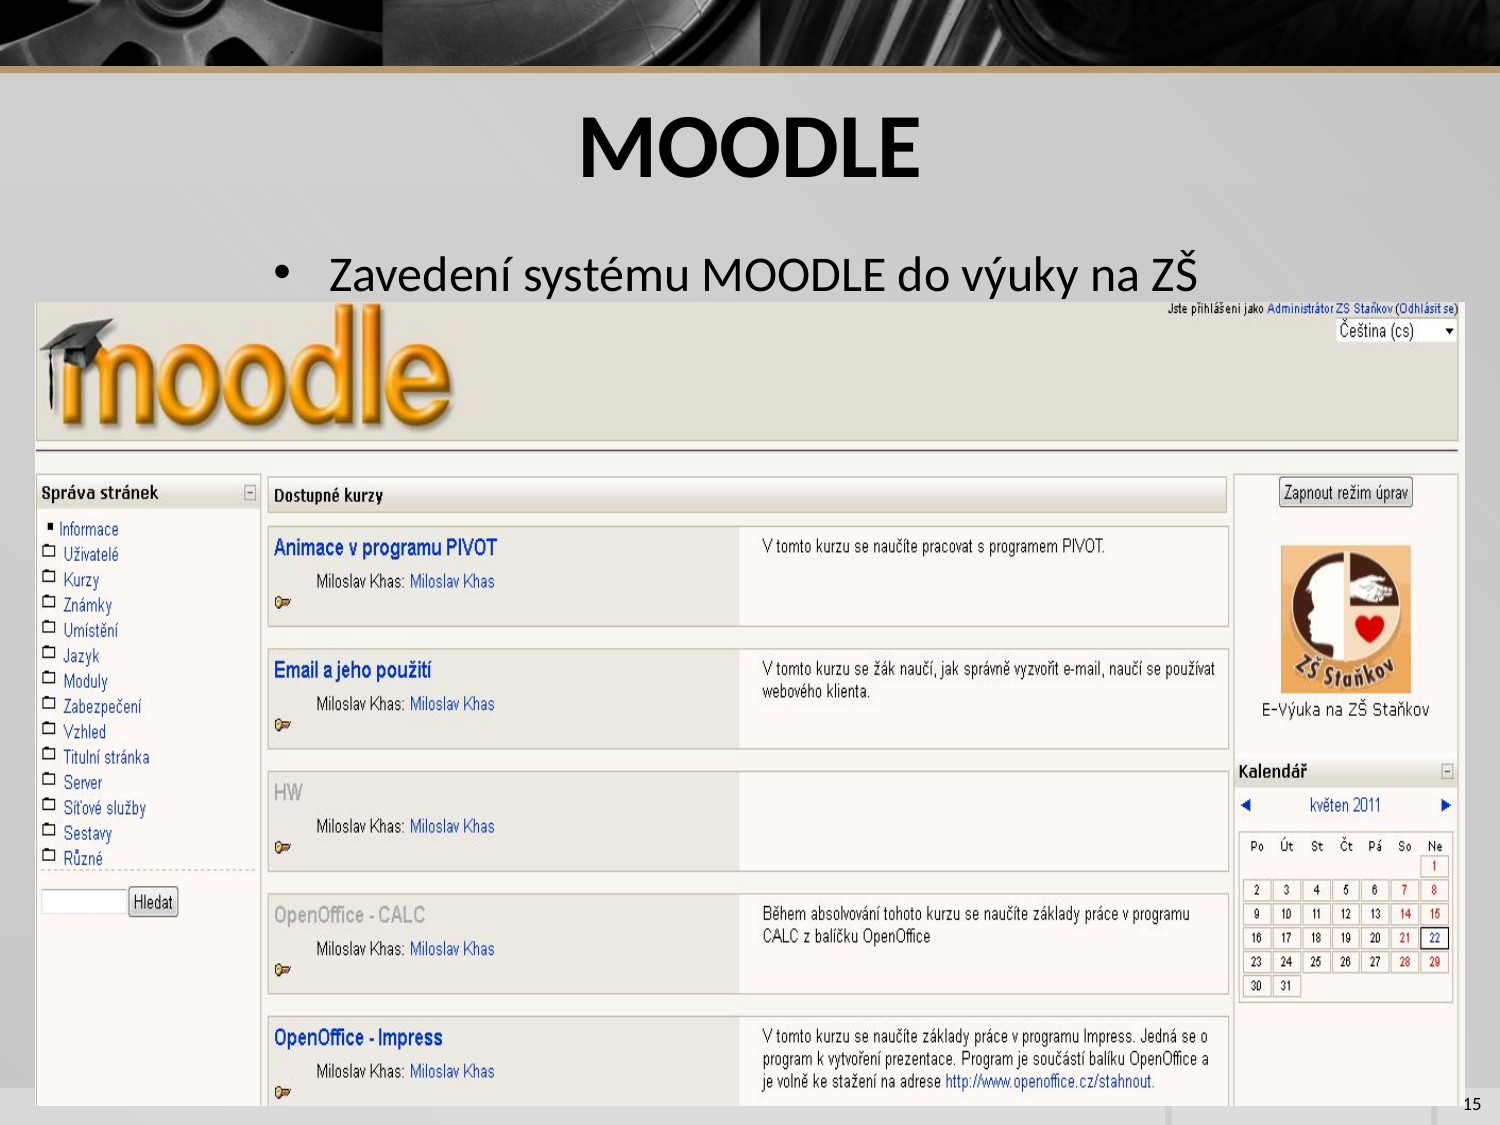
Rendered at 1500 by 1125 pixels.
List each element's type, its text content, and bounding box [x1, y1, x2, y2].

slide_number 15 [1434, 1084, 1497, 1122]
text_box Zavedení systému MOODLE do výuky na ZŠ [258, 204, 1214, 302]
text_box MOODLE [100, 78, 1400, 203]
picture [35, 302, 1465, 1106]
picture [0, 0, 1500, 66]
